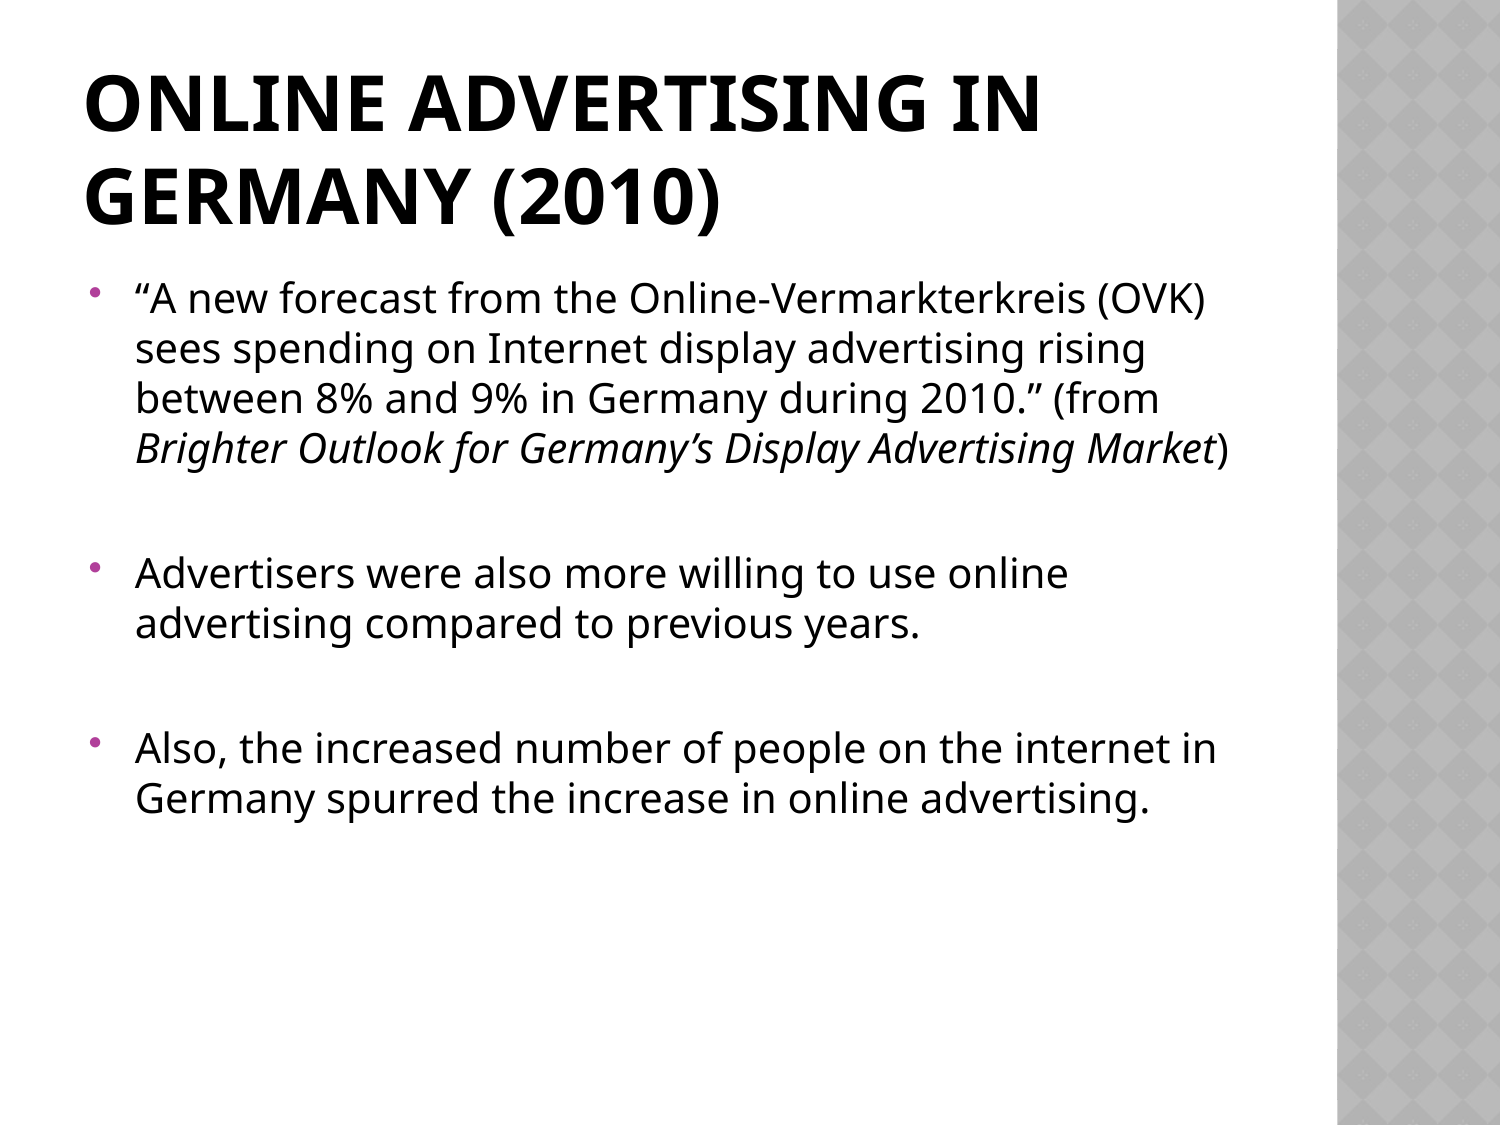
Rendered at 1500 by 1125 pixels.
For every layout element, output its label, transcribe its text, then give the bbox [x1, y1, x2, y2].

title Online Advertising in Germany (2010) [75, 52, 1263, 240]
list “A new forecast from the Online-Vermarkterkreis (OVK) sees spending on Internet display advertising rising between 8% and 9% in Germany during 2010.” (from Brighter Outlook for Germany’s Display Advertising Market) Advertisers were also more willing to use online advertising compared to previous years. Also, the increased number of people on the internet in Germany spurred the increase in online advertising. [74, 263, 1263, 1060]
